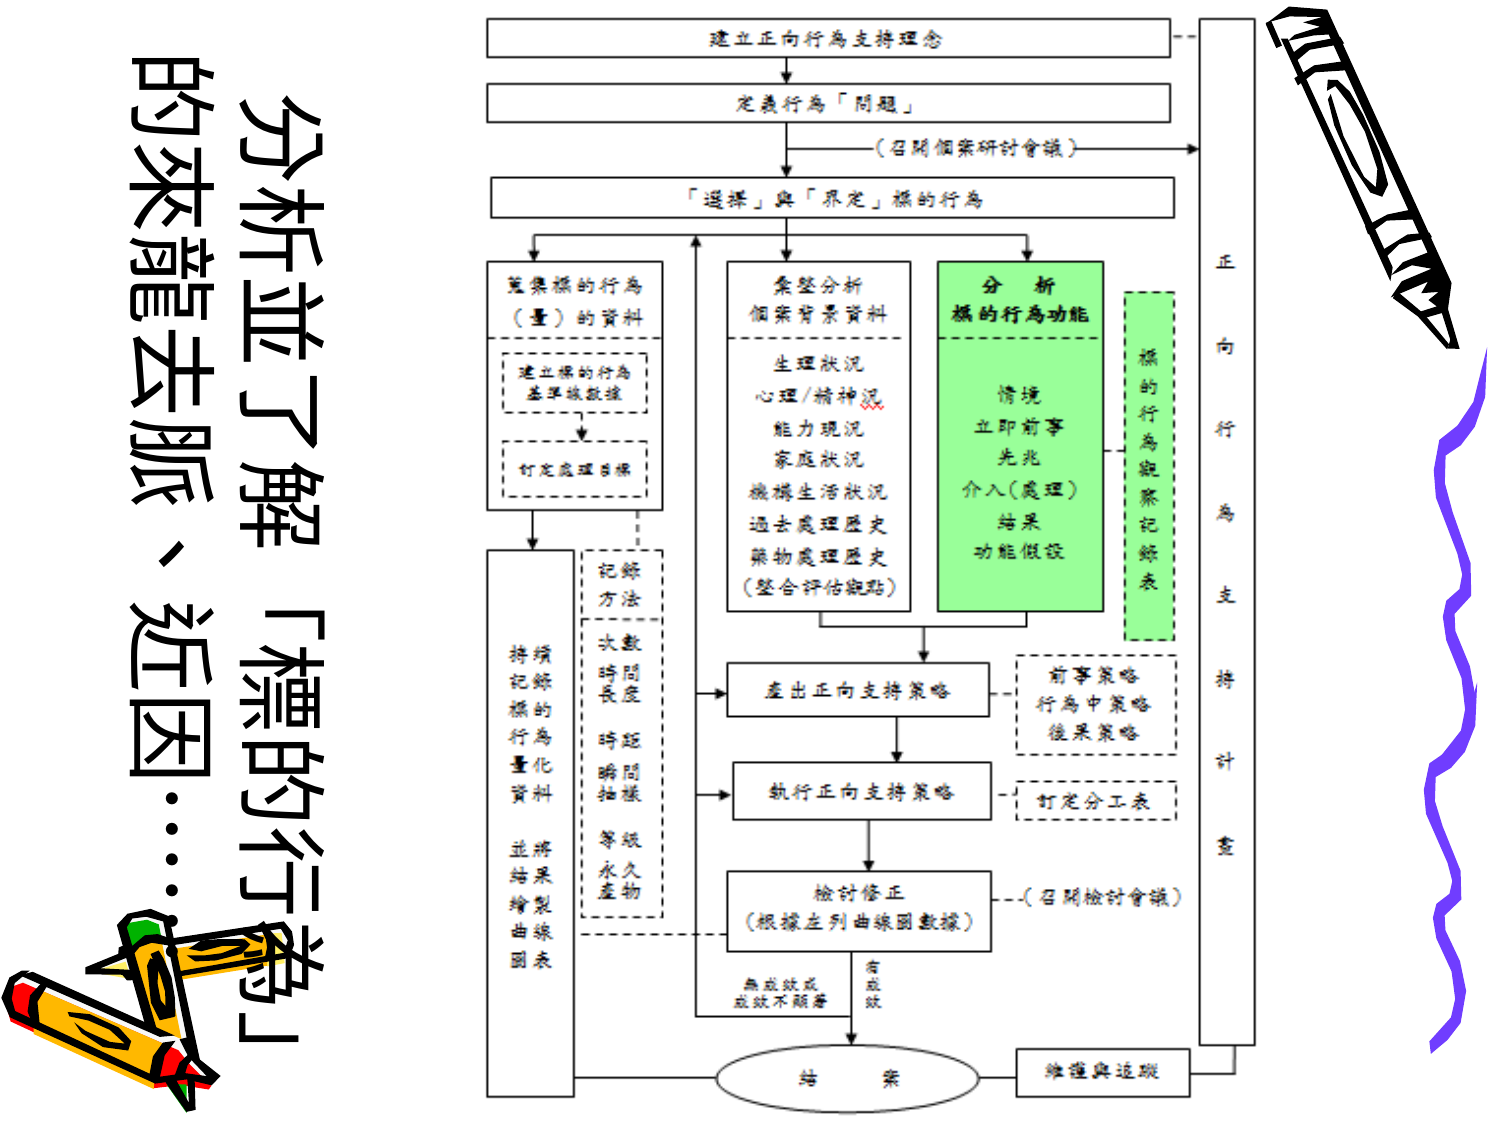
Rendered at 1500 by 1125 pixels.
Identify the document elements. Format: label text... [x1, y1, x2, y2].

text_box 分析並了解「標的行為」的來龍去脈、近因…… [93, 35, 347, 1125]
picture [468, 7, 1266, 1125]
